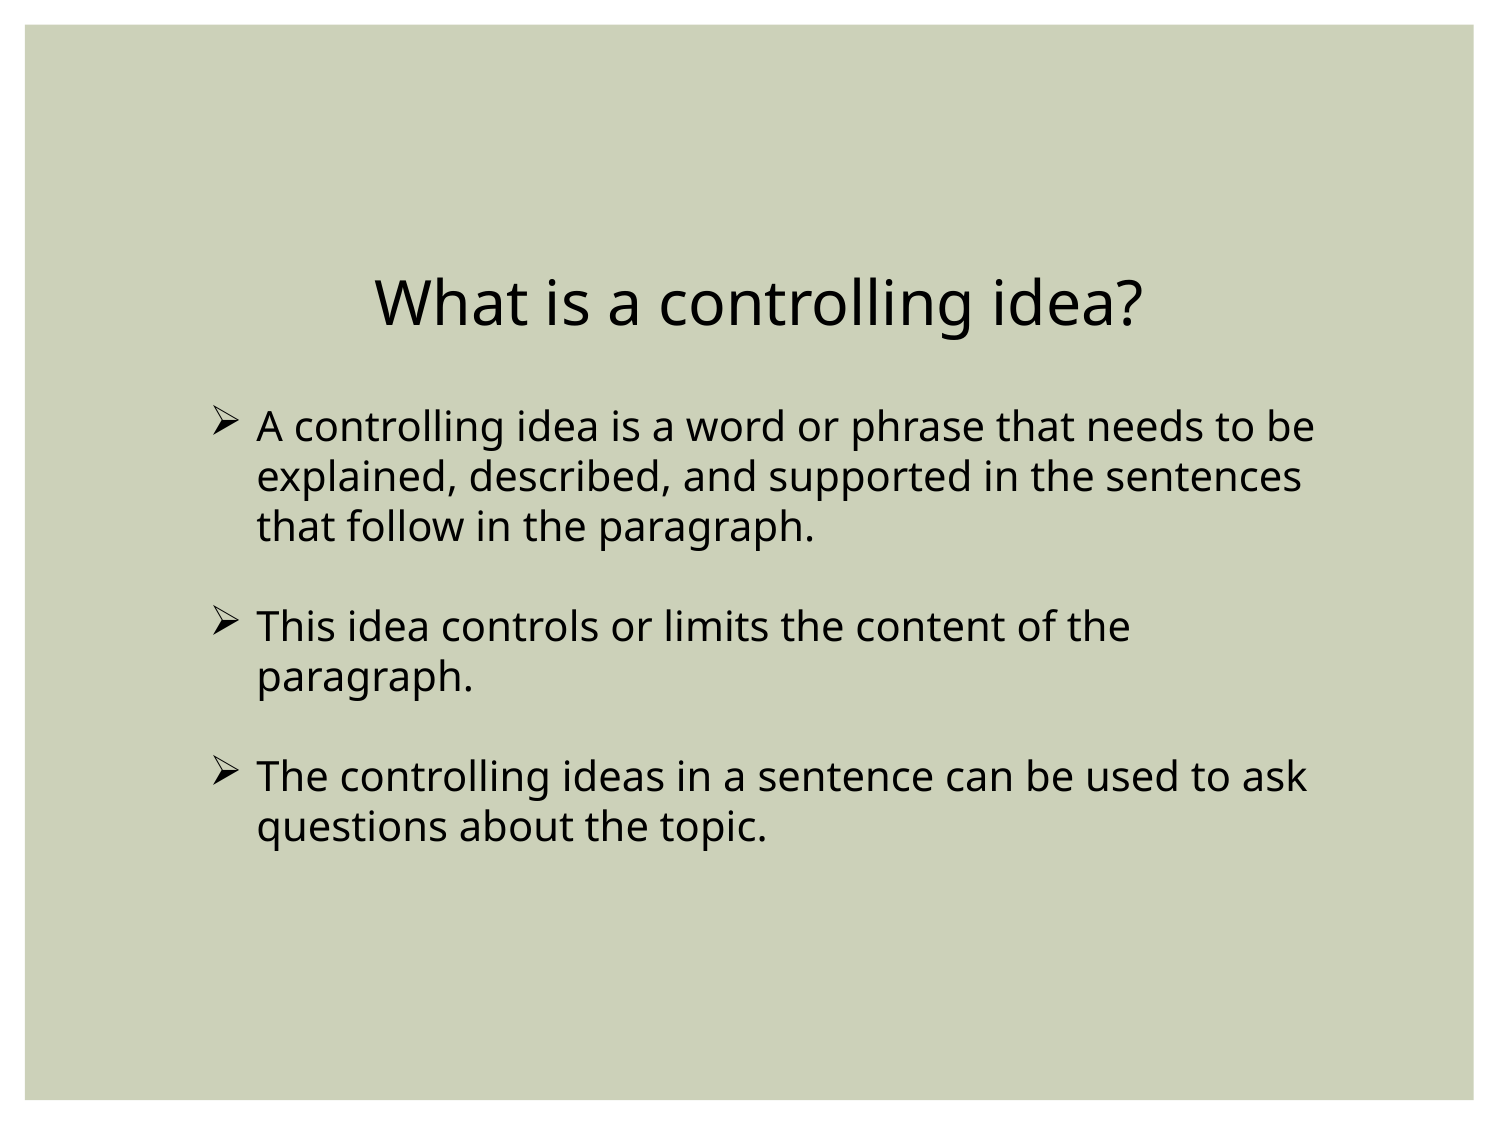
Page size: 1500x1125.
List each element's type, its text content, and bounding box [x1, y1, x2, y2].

text_box What is a controlling idea? A controlling idea is a word or phrase that needs to be explained, described, and supported in the sentences that follow in the paragraph. This idea controls or limits the content of the paragraph. The controlling ideas in a sentence can be used to ask questions about the topic. [194, 255, 1341, 858]
